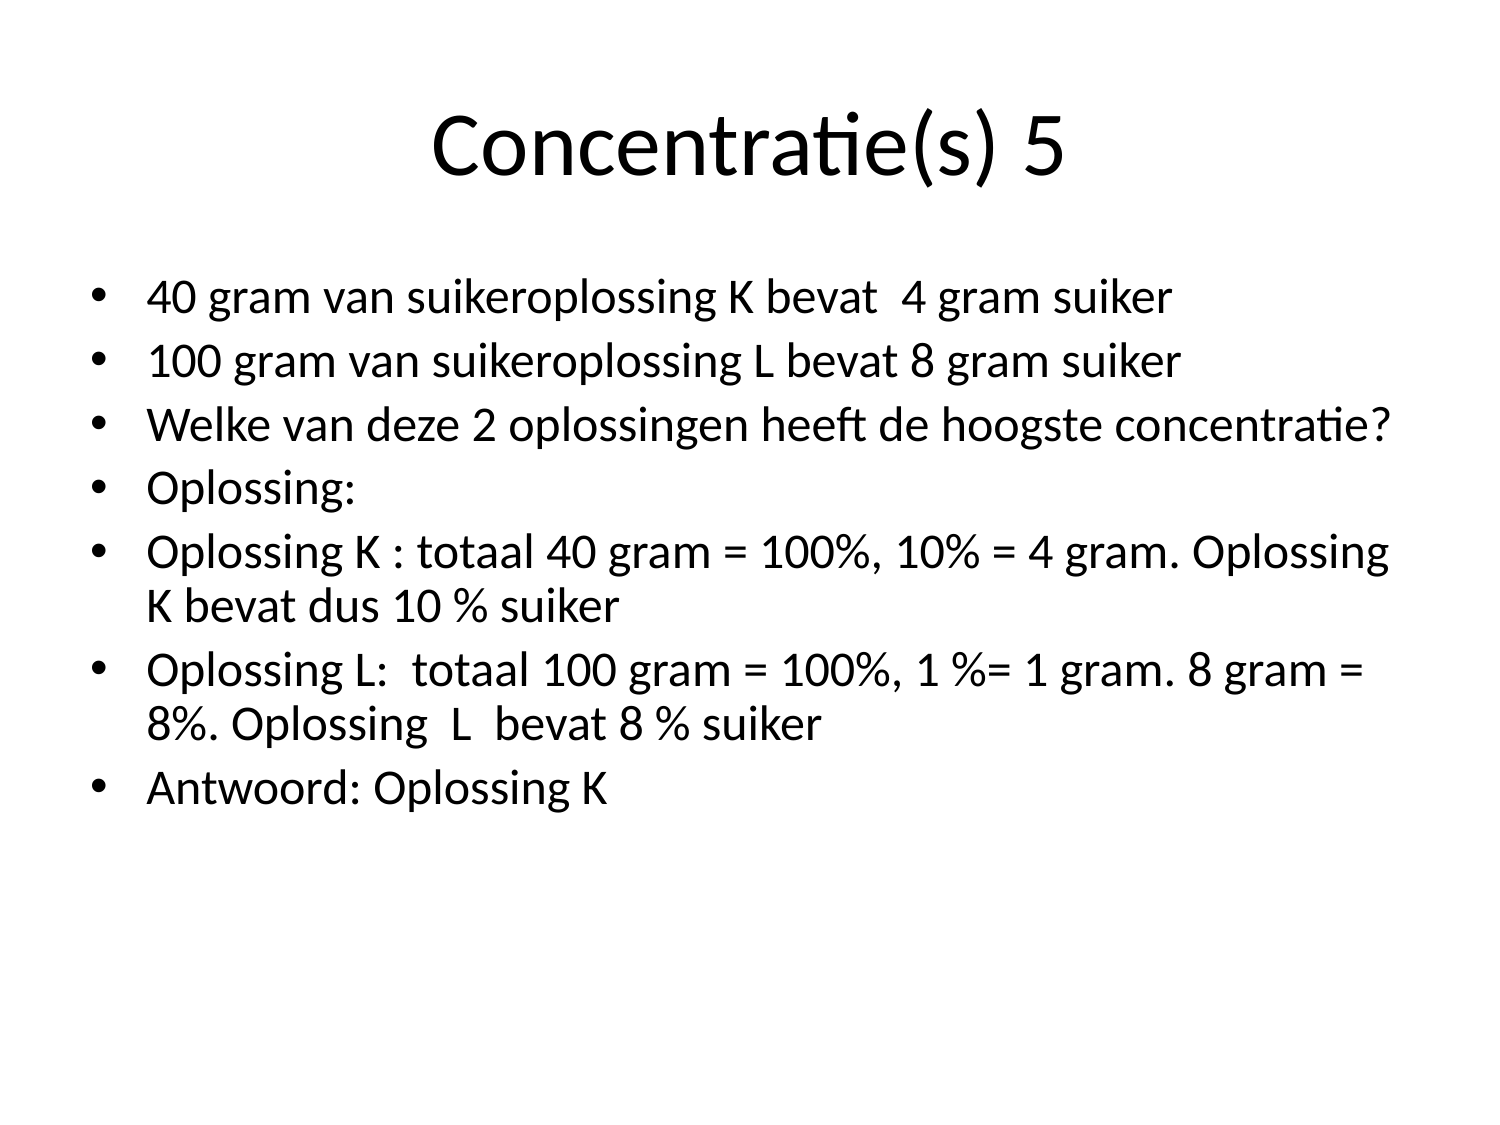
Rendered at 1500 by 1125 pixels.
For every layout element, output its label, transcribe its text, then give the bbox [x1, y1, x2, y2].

list 40 gram van suikeroplossing K bevat 4 gram suiker 100 gram van suikeroplossing L bevat 8 gram suiker Welke van deze 2 oplossingen heeft de hoogste concentratie? Oplossing: Oplossing K : totaal 40 gram = 100%, 10% = 4 gram. Oplossing K bevat dus 10 % suiker Oplossing L: totaal 100 gram = 100%, 1 %= 1 gram. 8 gram = 8%. Oplossing L bevat 8 % suiker Antwoord: Oplossing K [75, 262, 1425, 1005]
title Concentratie(s) 5 [75, 45, 1425, 233]
